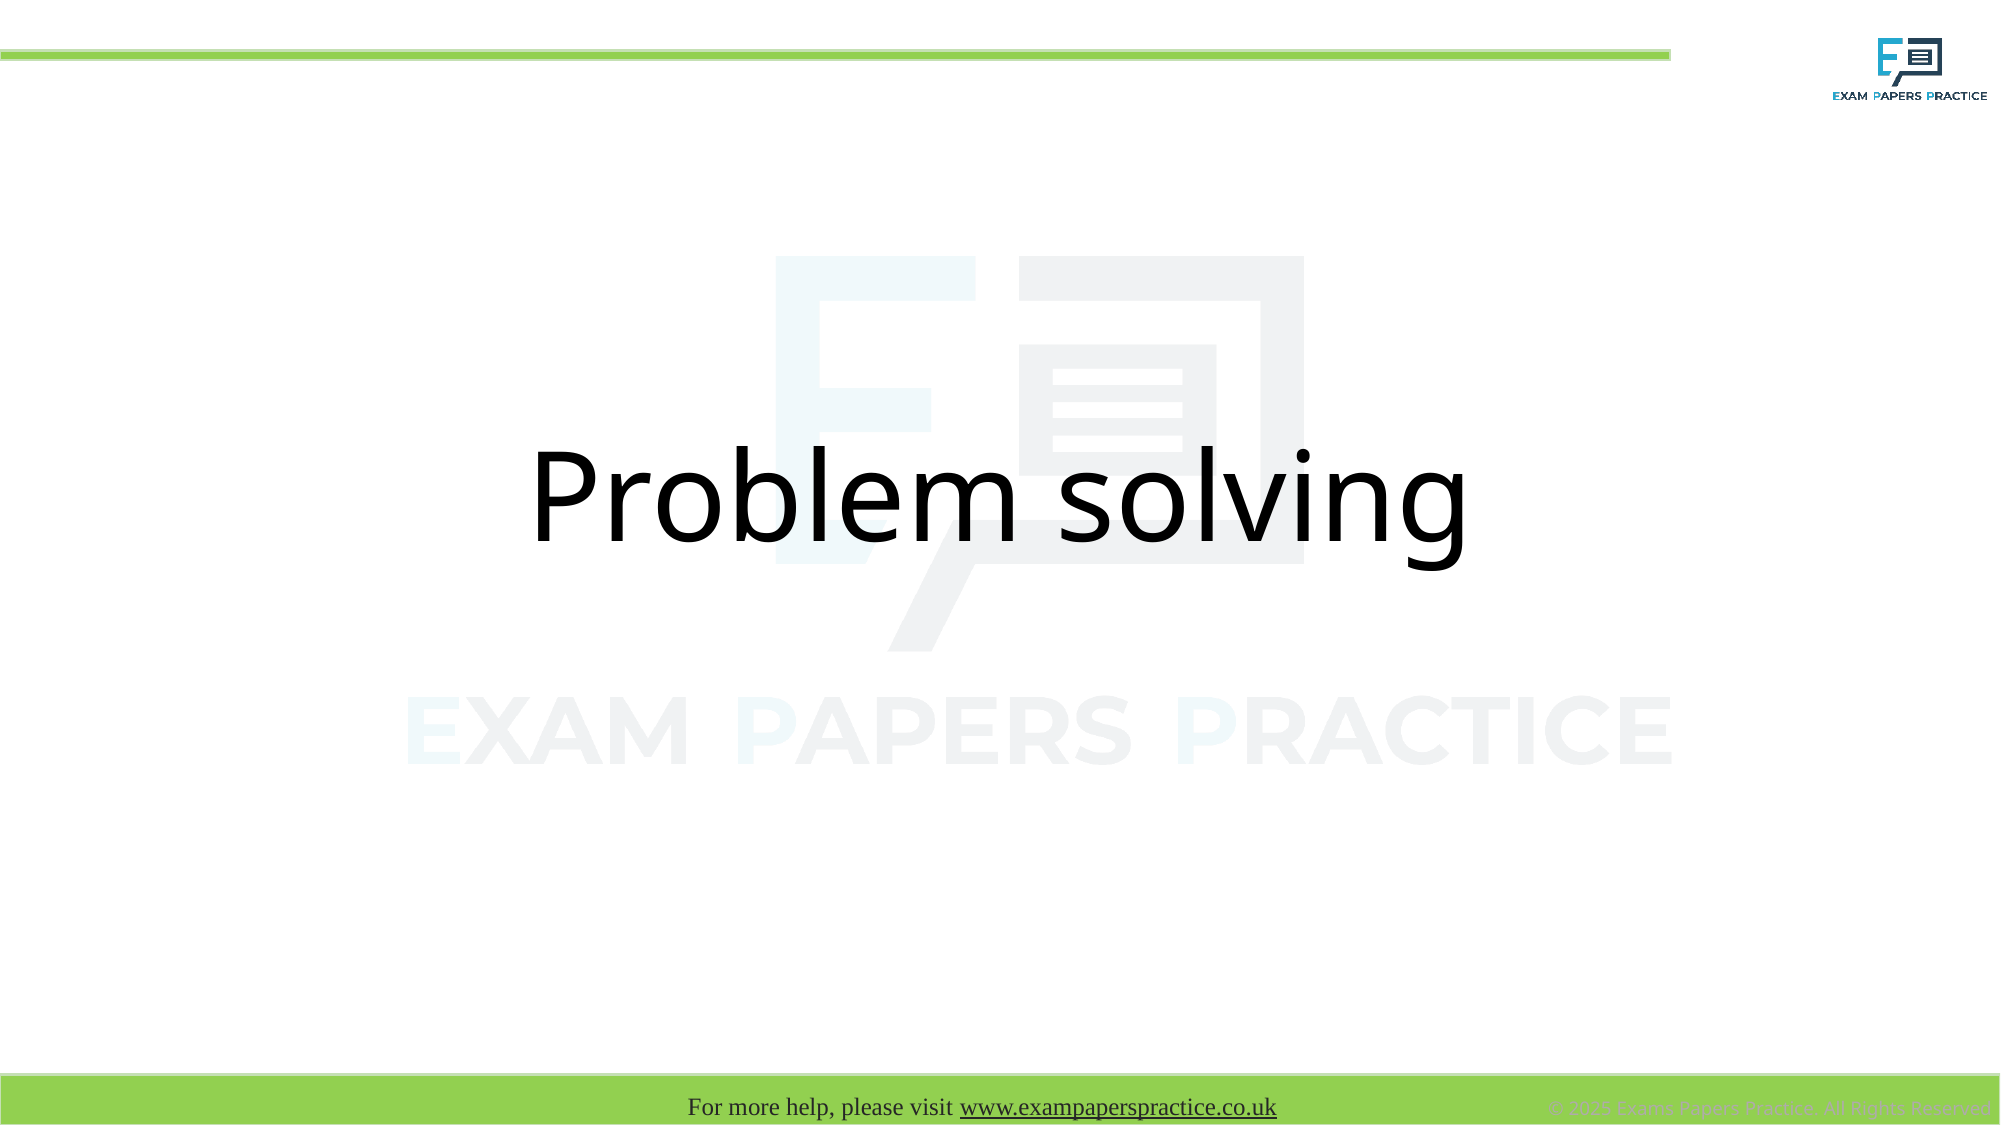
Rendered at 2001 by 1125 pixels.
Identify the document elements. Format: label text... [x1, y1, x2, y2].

title Problem solving [249, 184, 1750, 576]
